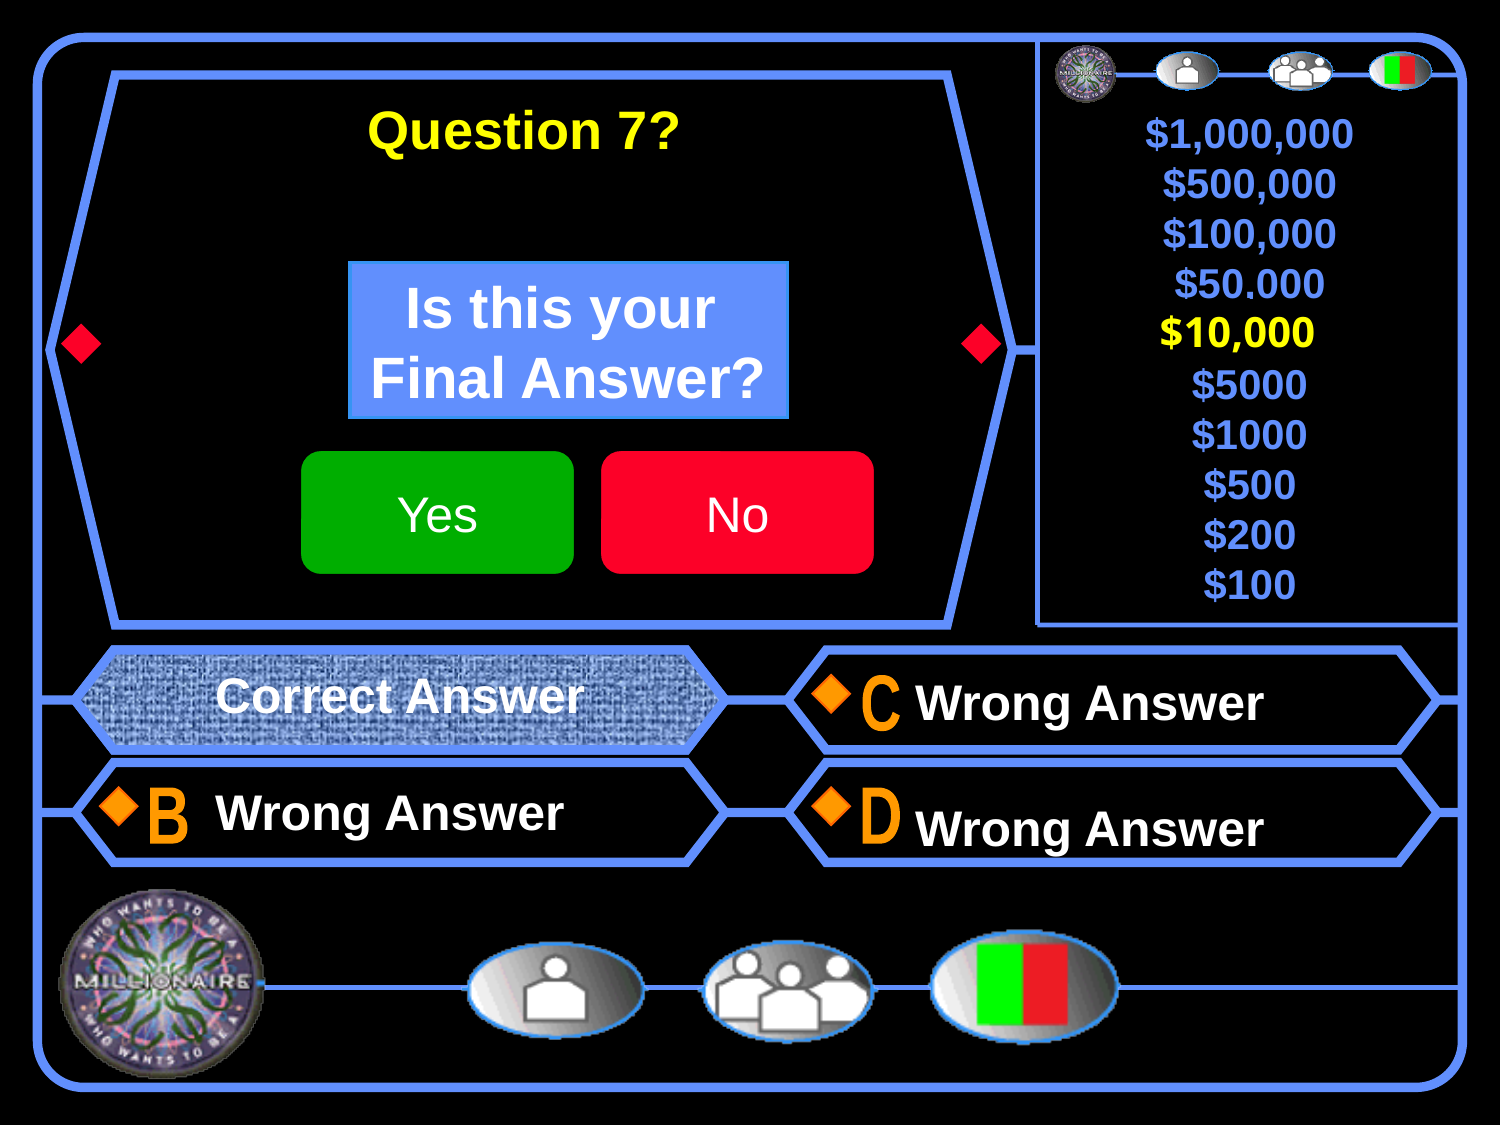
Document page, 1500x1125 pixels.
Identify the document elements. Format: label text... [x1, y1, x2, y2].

picture [1262, 49, 1338, 93]
list Correct Answer Wrong Answer [200, 662, 700, 838]
title Question 7? [112, 87, 938, 275]
picture [687, 935, 888, 1050]
picture [1149, 49, 1225, 94]
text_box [299, 262, 876, 576]
list Wrong Answer Wrong Answer [900, 662, 1500, 875]
text_box [700, 667, 726, 733]
picture [0, 820, 338, 1125]
text_box [75, 650, 696, 750]
text_box $10,000 [1137, 299, 1338, 363]
picture [450, 937, 663, 1049]
picture [1037, 24, 1138, 116]
picture [1362, 49, 1438, 94]
picture [912, 924, 1138, 1056]
